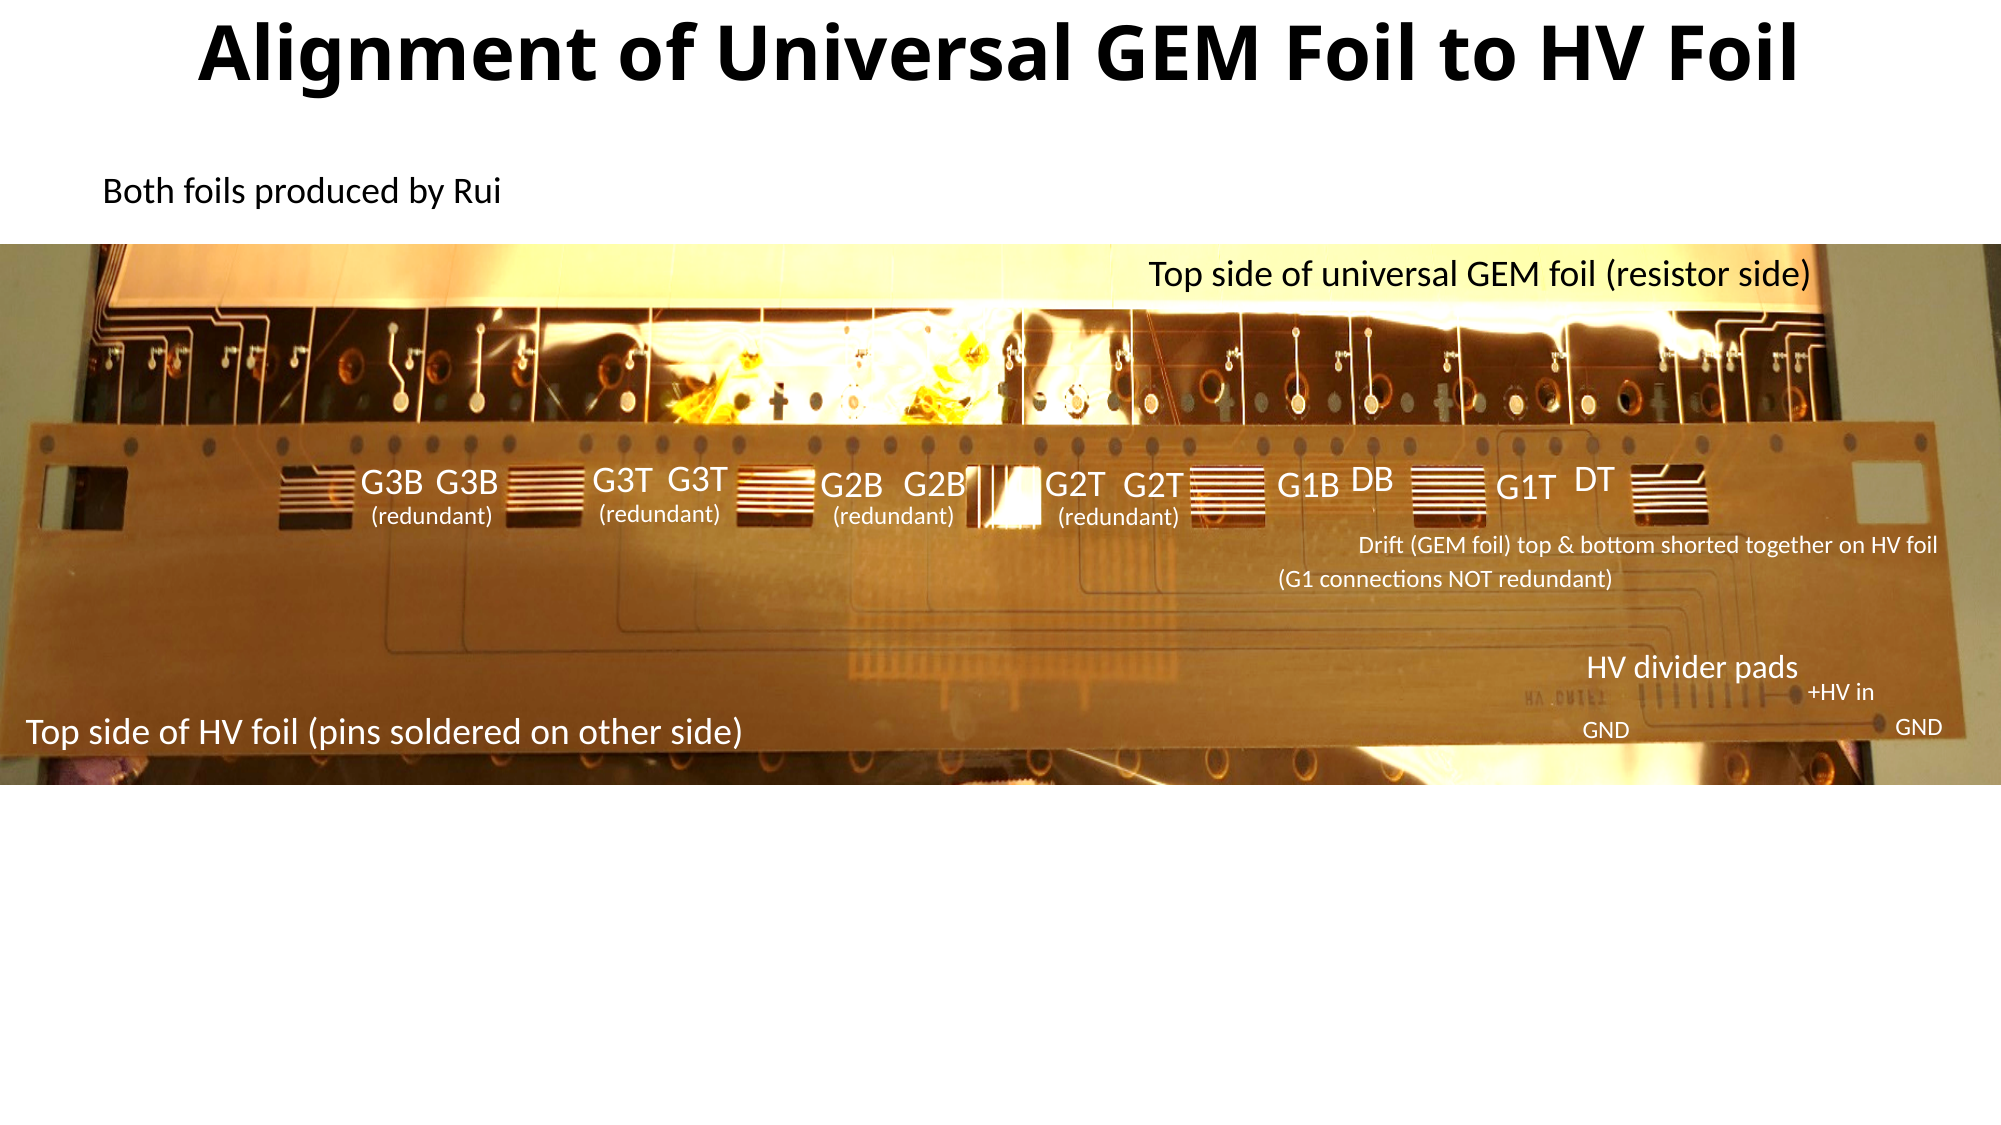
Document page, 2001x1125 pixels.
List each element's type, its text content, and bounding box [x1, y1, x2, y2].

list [0, 244, 2000, 785]
title Alignment of Universal GEM Foil to HV Foil [137, 0, 1863, 113]
text_box Both foils produced by Rui [87, 158, 518, 219]
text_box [345, 449, 515, 538]
